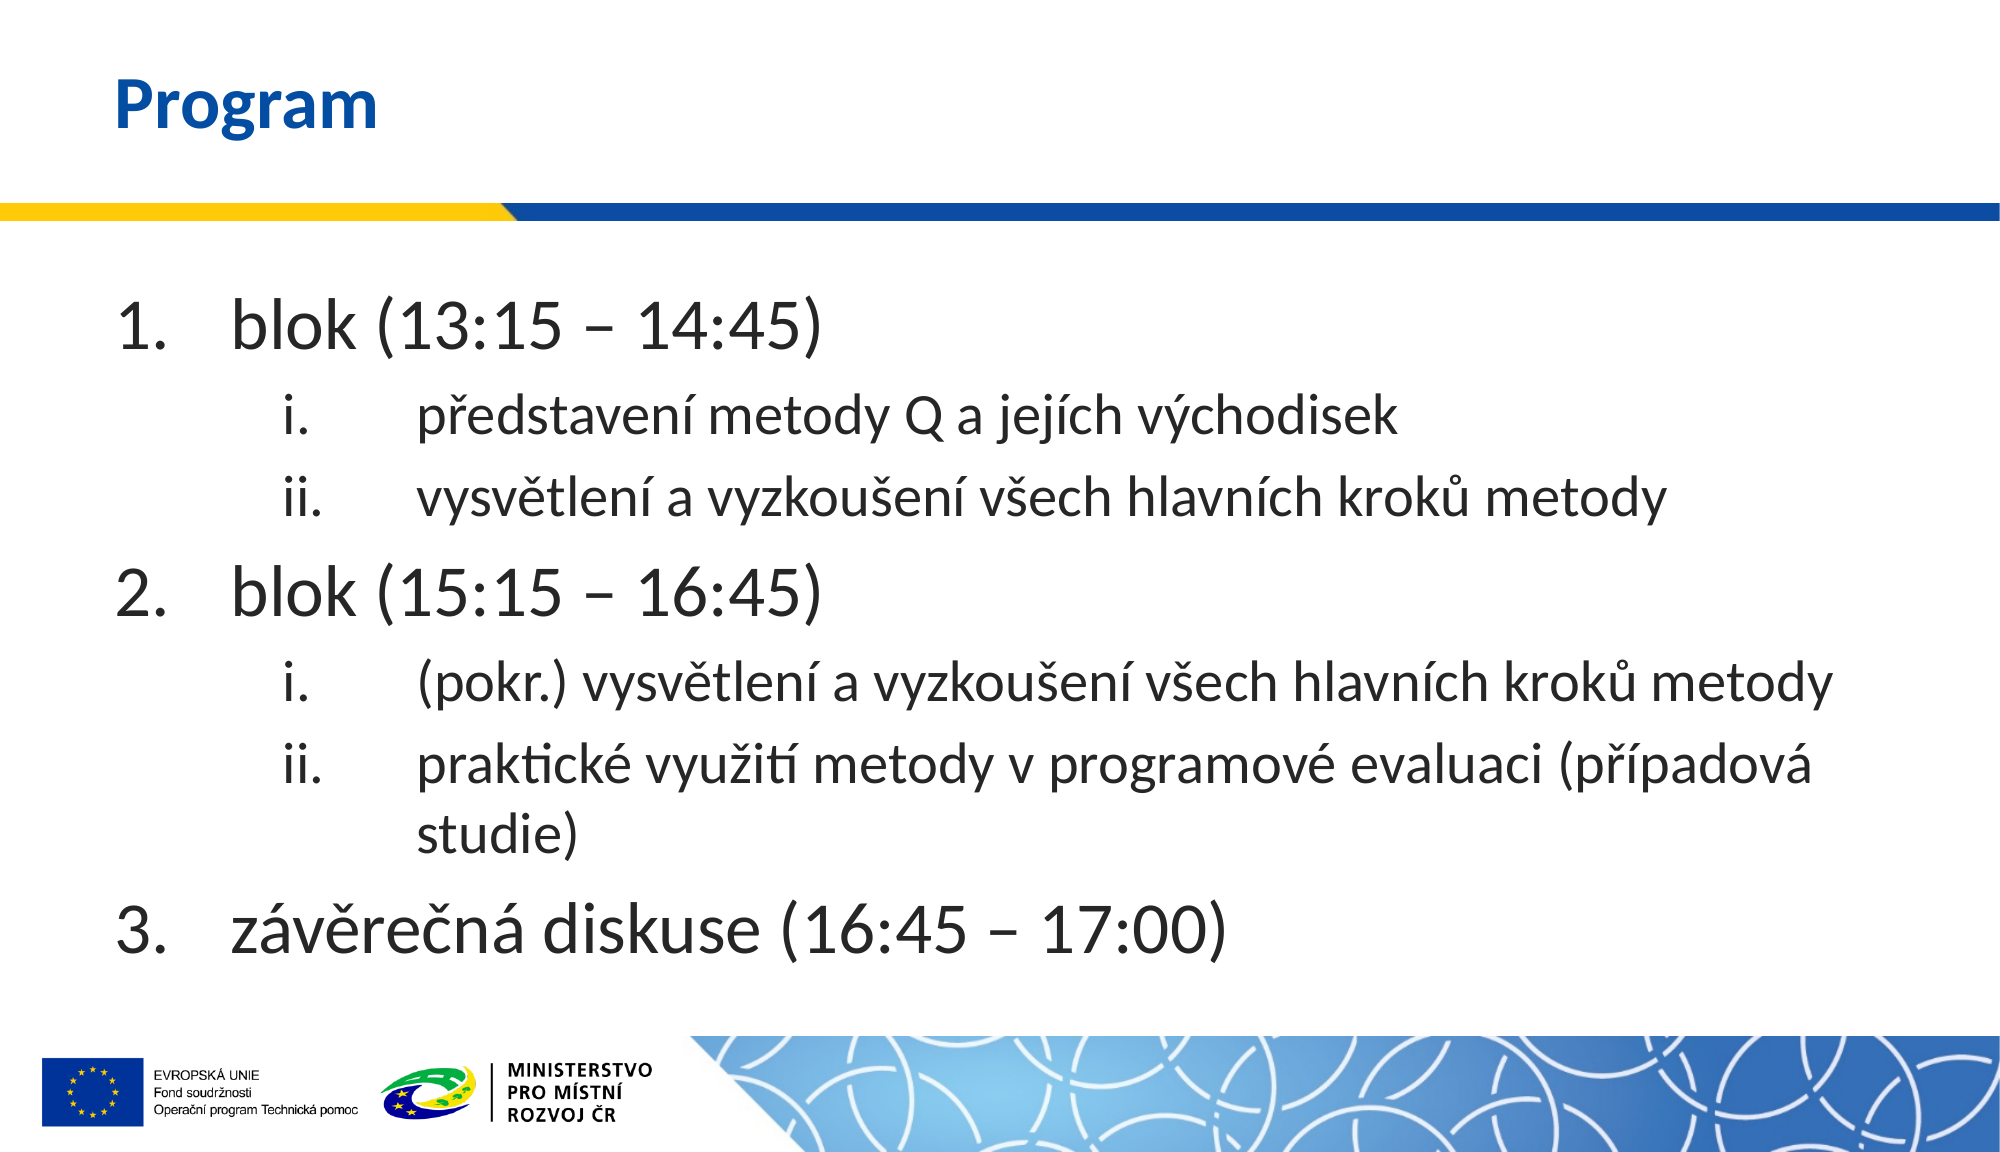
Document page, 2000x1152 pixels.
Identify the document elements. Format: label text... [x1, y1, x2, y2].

picture [19, 1035, 674, 1149]
picture [680, 1036, 2000, 1152]
list blok (13:15 – 14:45) představení metody Q a jejích východisek vysvětlení a vyzkoušení všech hlavních kroků metody blok (15:15 – 16:45) (pokr.) vysvětlení a vyzkoušení všech hlavních kroků metody praktické využití metody v programové evaluaci (případová studie) závěrečná diskuse (16:45 – 17:00) [99, 268, 1900, 1029]
title Program [99, 46, 1900, 198]
picture [0, 203, 2000, 221]
